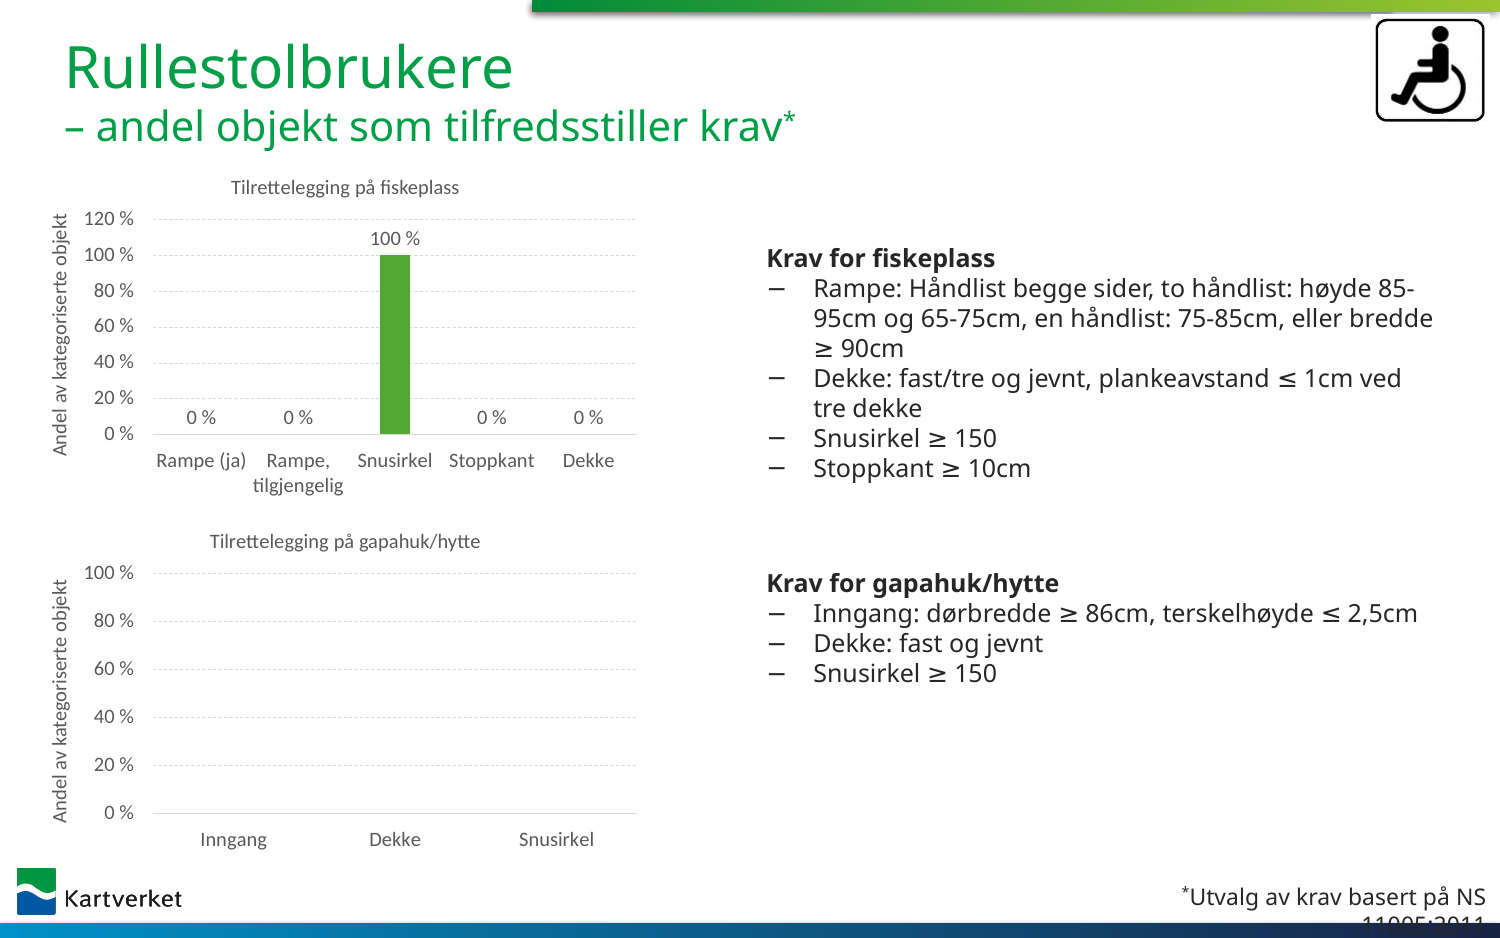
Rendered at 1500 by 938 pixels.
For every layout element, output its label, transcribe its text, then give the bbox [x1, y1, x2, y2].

text_box Rullestolbrukere – andel objekt som tilfredsstiller krav* [49, 29, 1431, 158]
text_box Krav for gapahuk/hytte Inngang: dørbredde ≥ 86cm, terskelhøyde ≤ 2,5cm Dekke: fast og jevnt Snusirkel ≥ 150 [751, 560, 1452, 695]
text_box Krav for fiskeplass Rampe: Håndlist begge sider, to håndlist: høyde 85-95cm og 65-75cm, en håndlist: 75-85cm, eller bredde ≥ 90cm Dekke: fast/tre og jevnt, plankeavstand ≤ 1cm ved tre dekke Snusirkel ≥ 150 Stoppkant ≥ 10cm [751, 235, 1452, 490]
picture [1371, 13, 1491, 127]
text_box *Utvalg av krav basert på NS 11005:2011 [1068, 873, 1500, 938]
picture [41, 520, 650, 859]
picture [41, 166, 650, 505]
